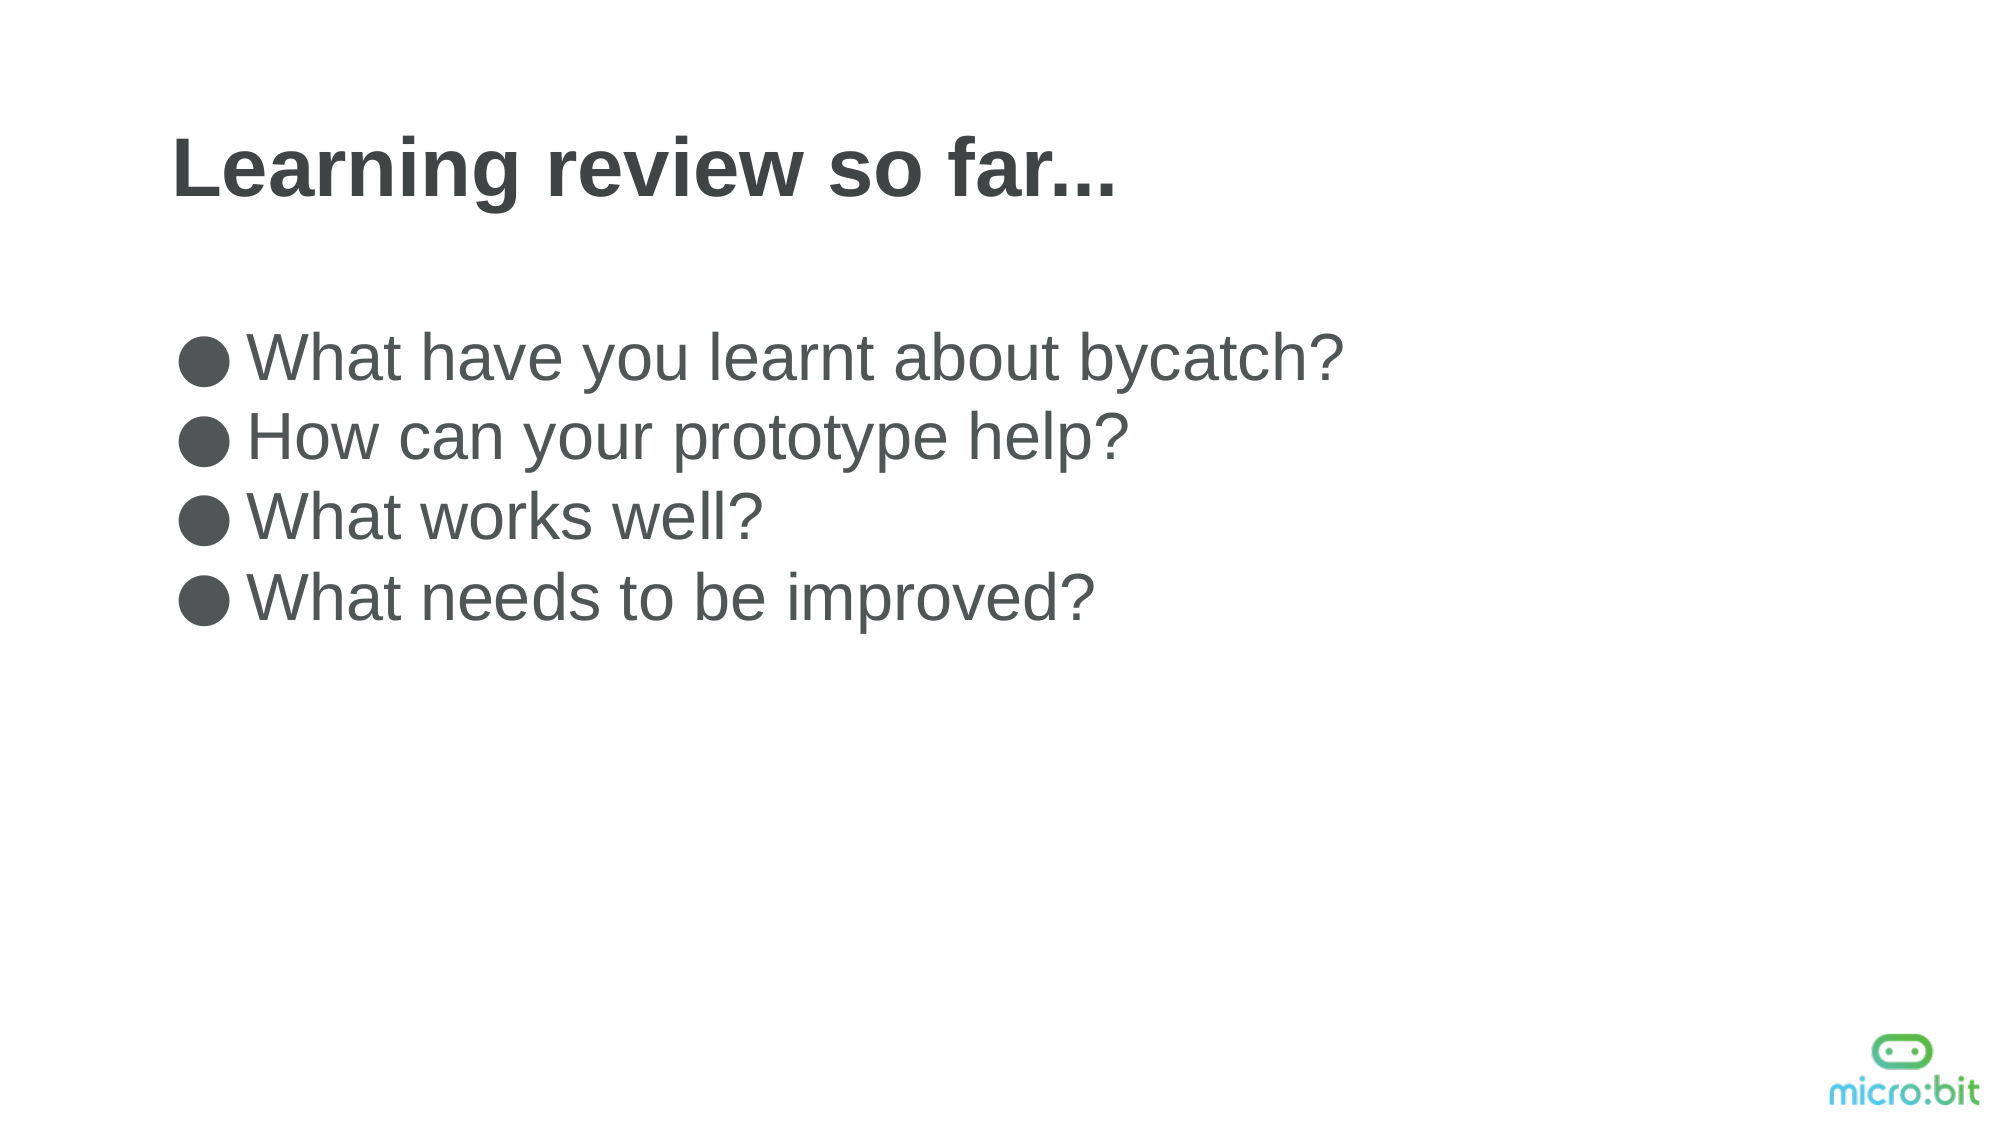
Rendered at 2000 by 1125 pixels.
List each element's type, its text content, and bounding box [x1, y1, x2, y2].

text_box Learning review so far... What have you learnt about bycatch? How can your prototype help? What works well? What needs to be improved? [156, 105, 1908, 929]
picture [1829, 1029, 1980, 1106]
